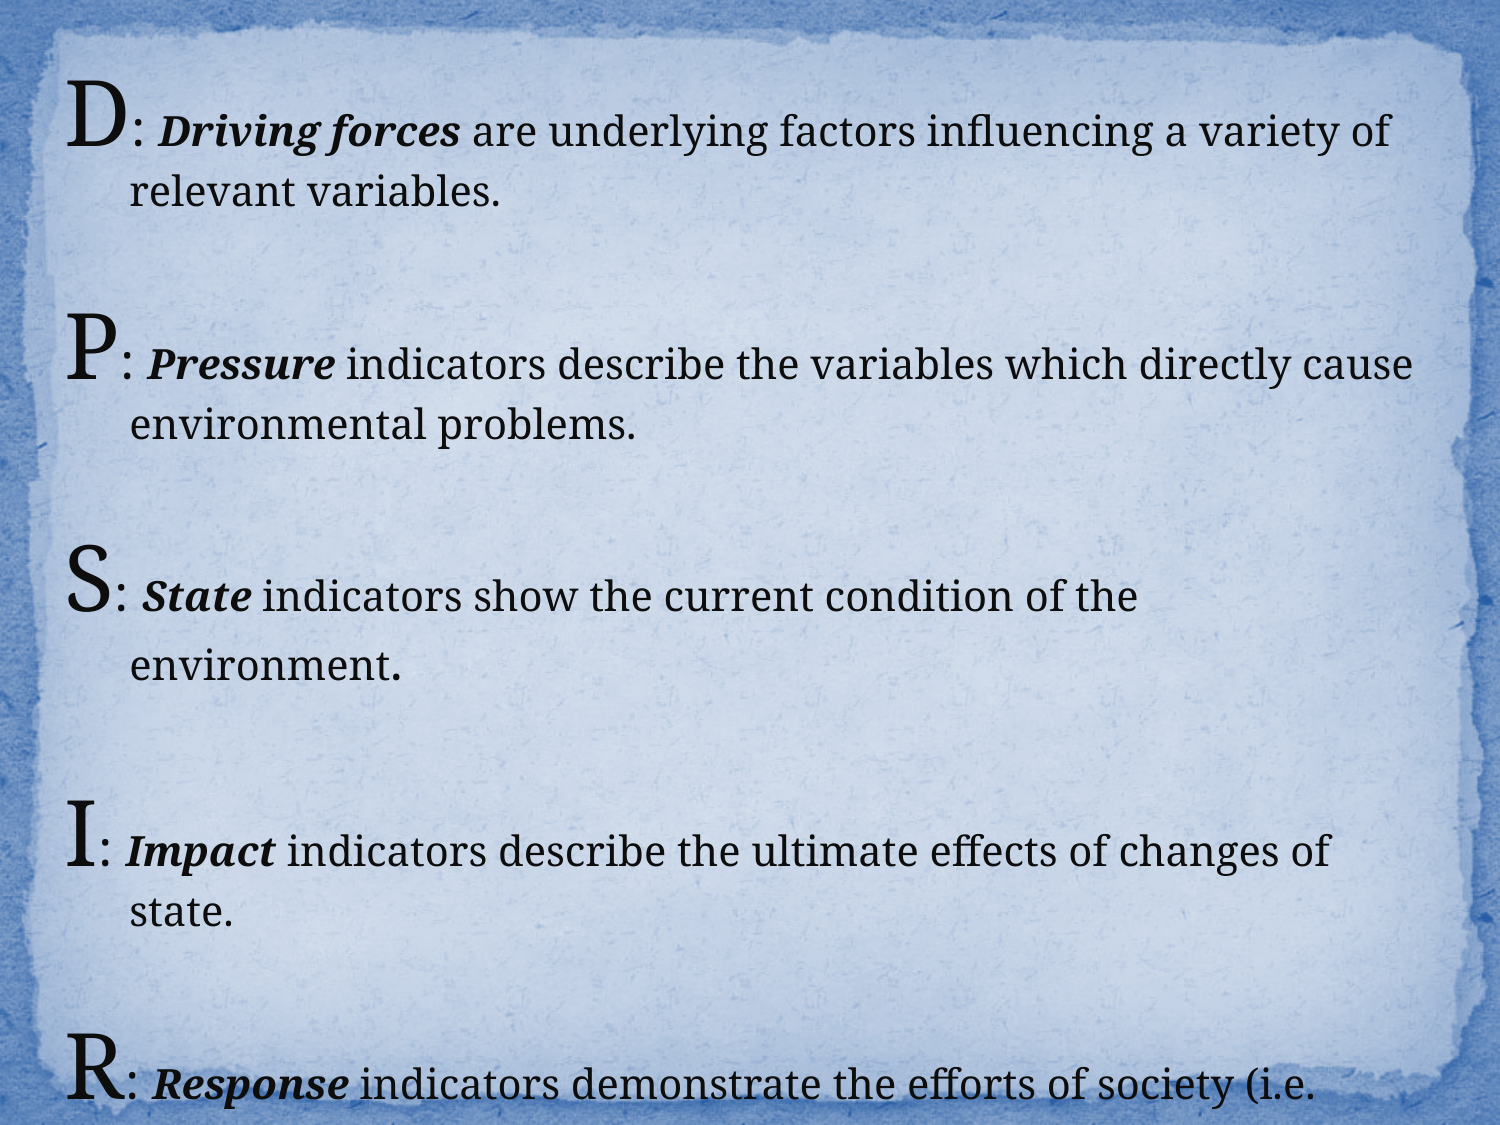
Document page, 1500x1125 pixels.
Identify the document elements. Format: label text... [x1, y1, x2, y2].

list D: Driving forces are underlying factors influencing a variety of relevant variables. P: Pressure indicators describe the variables which directly cause environmental problems. S: State indicators show the current condition of the environment. I: Impact indicators describe the ultimate effects of changes of state. R: Response indicators demonstrate the efforts of society (i.e. politicians, decision-makers) to solve the problems. [50, 0, 1438, 725]
